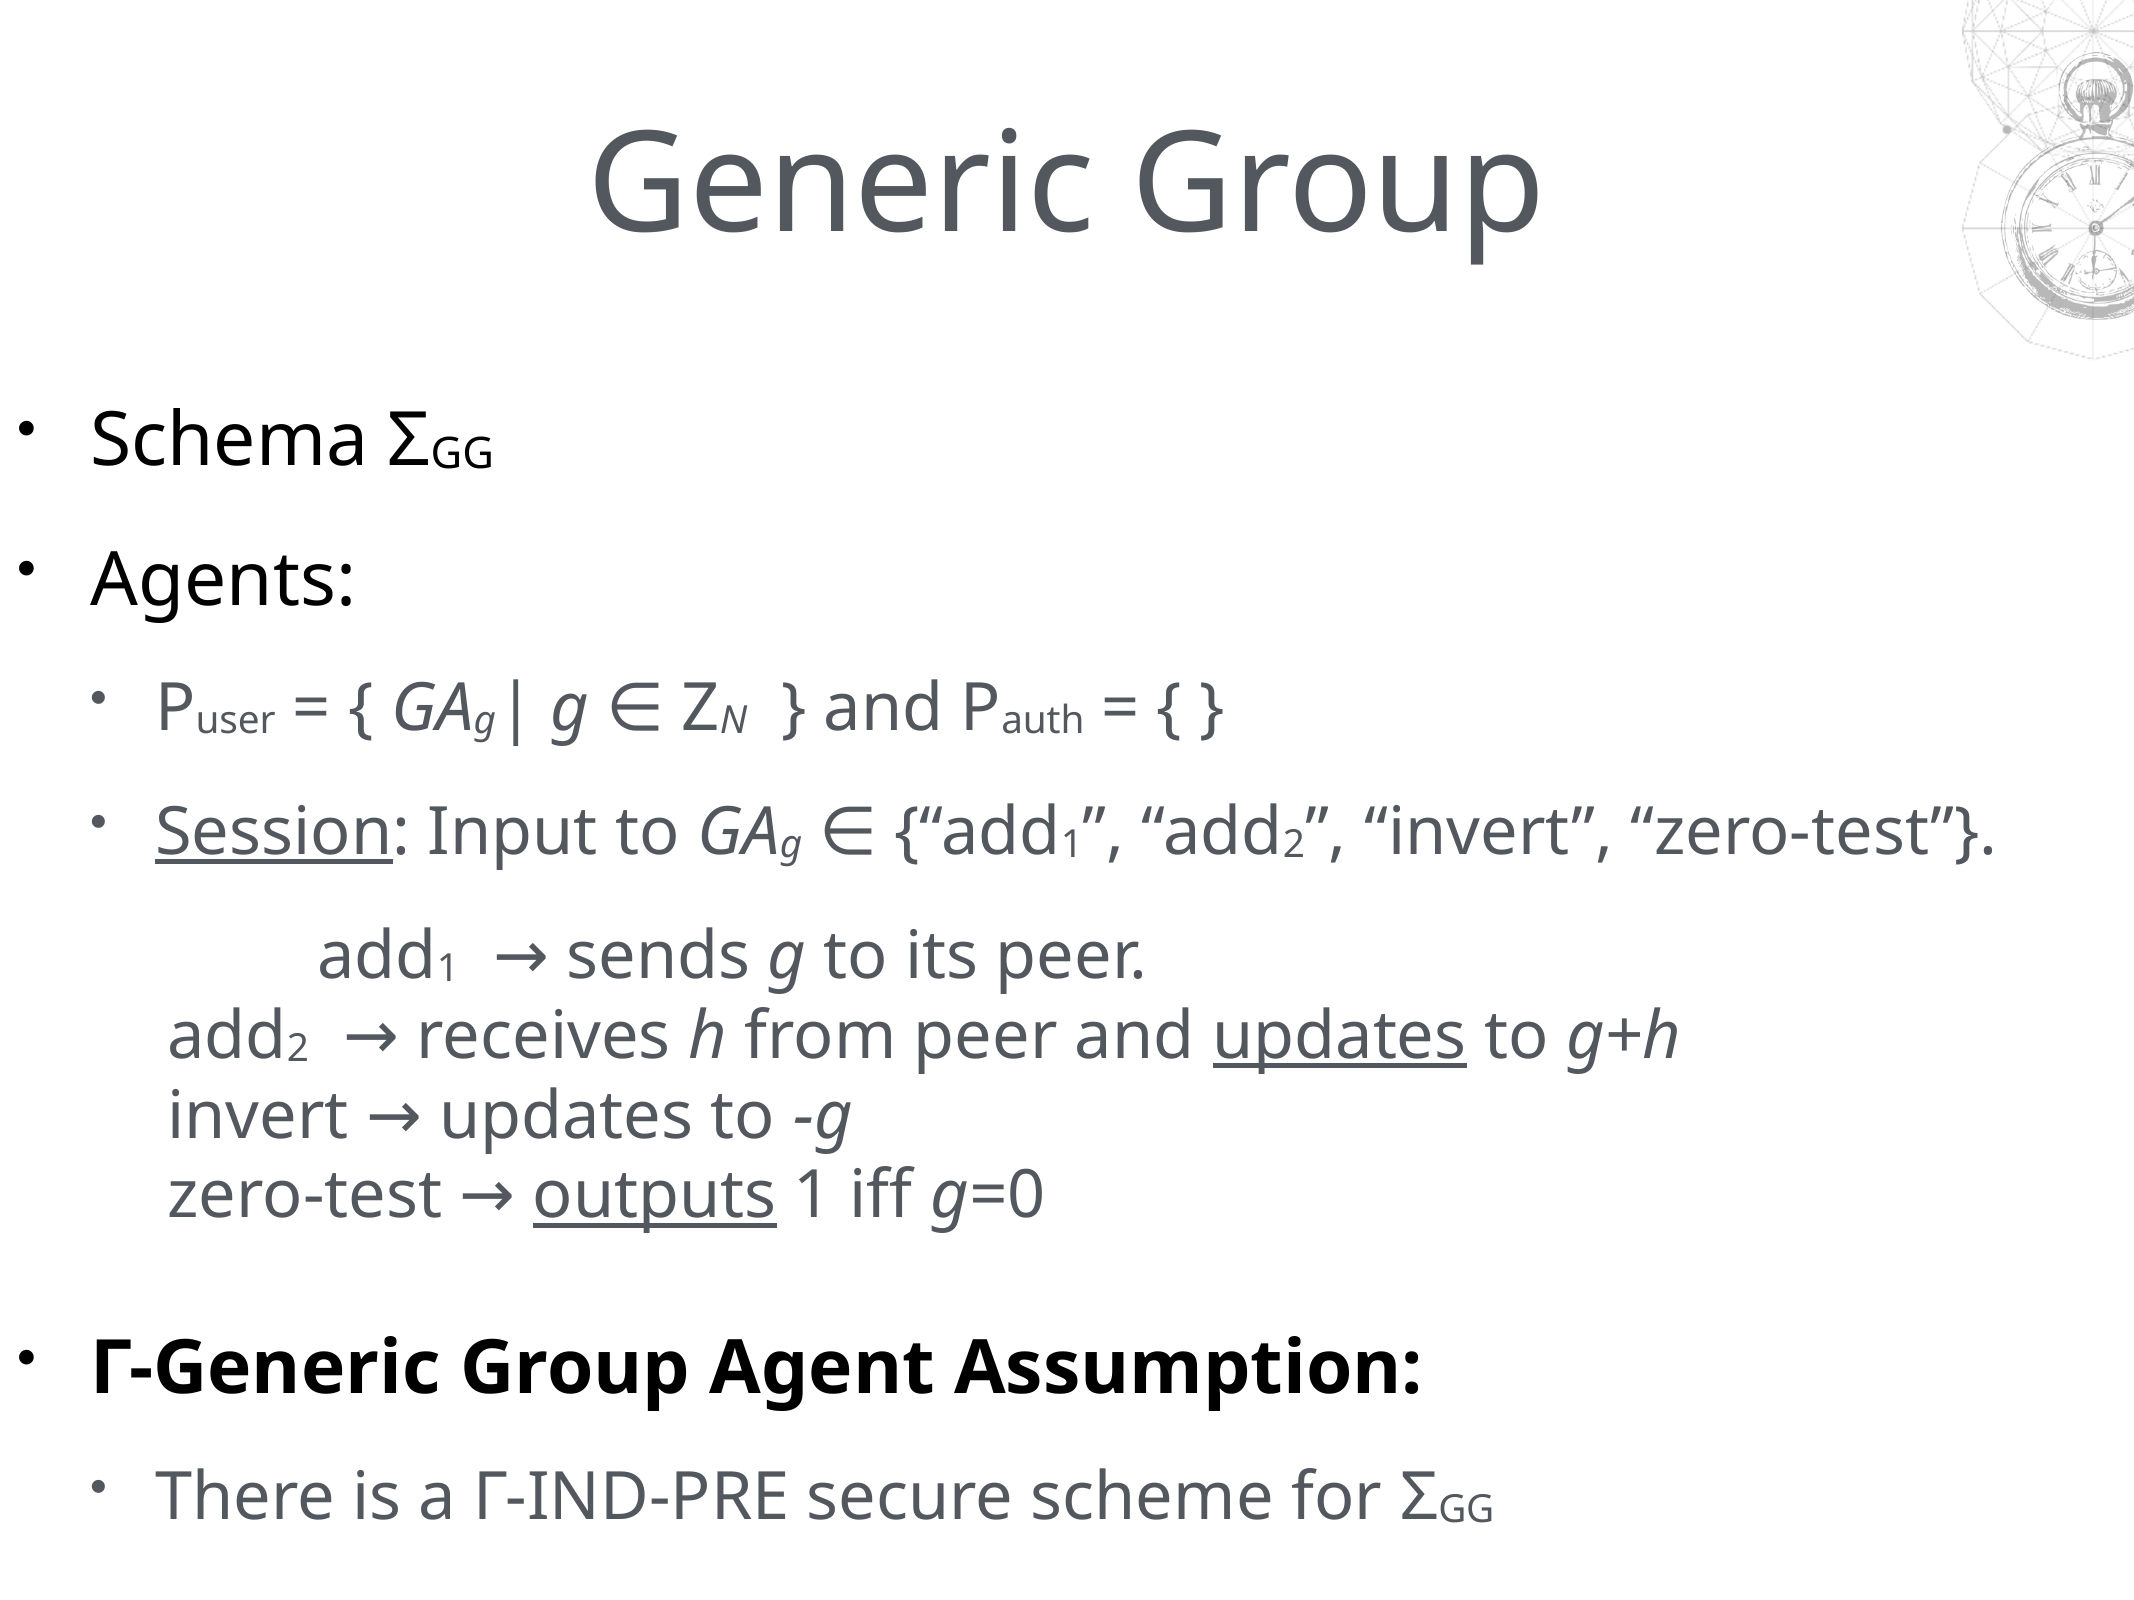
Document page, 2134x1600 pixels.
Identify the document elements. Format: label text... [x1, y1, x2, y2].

list Schema ΣGG Agents: Puser = { GAg| g ∈ ZN } and Pauth = { } Session: Input to GAg ∈ {“add1”, “add2”, “invert”, “zero-test”}. add1 → sends g to its peer. add2 → receives h from peer and updates to g+h invert → updates to -g zero-test → outputs 1 iff g=0 Γ-Generic Group Agent Assumption: There is a Γ-IND-PRE secure scheme for ΣGG [16, 347, 2121, 1576]
title Generic Group [21, 0, 2112, 347]
